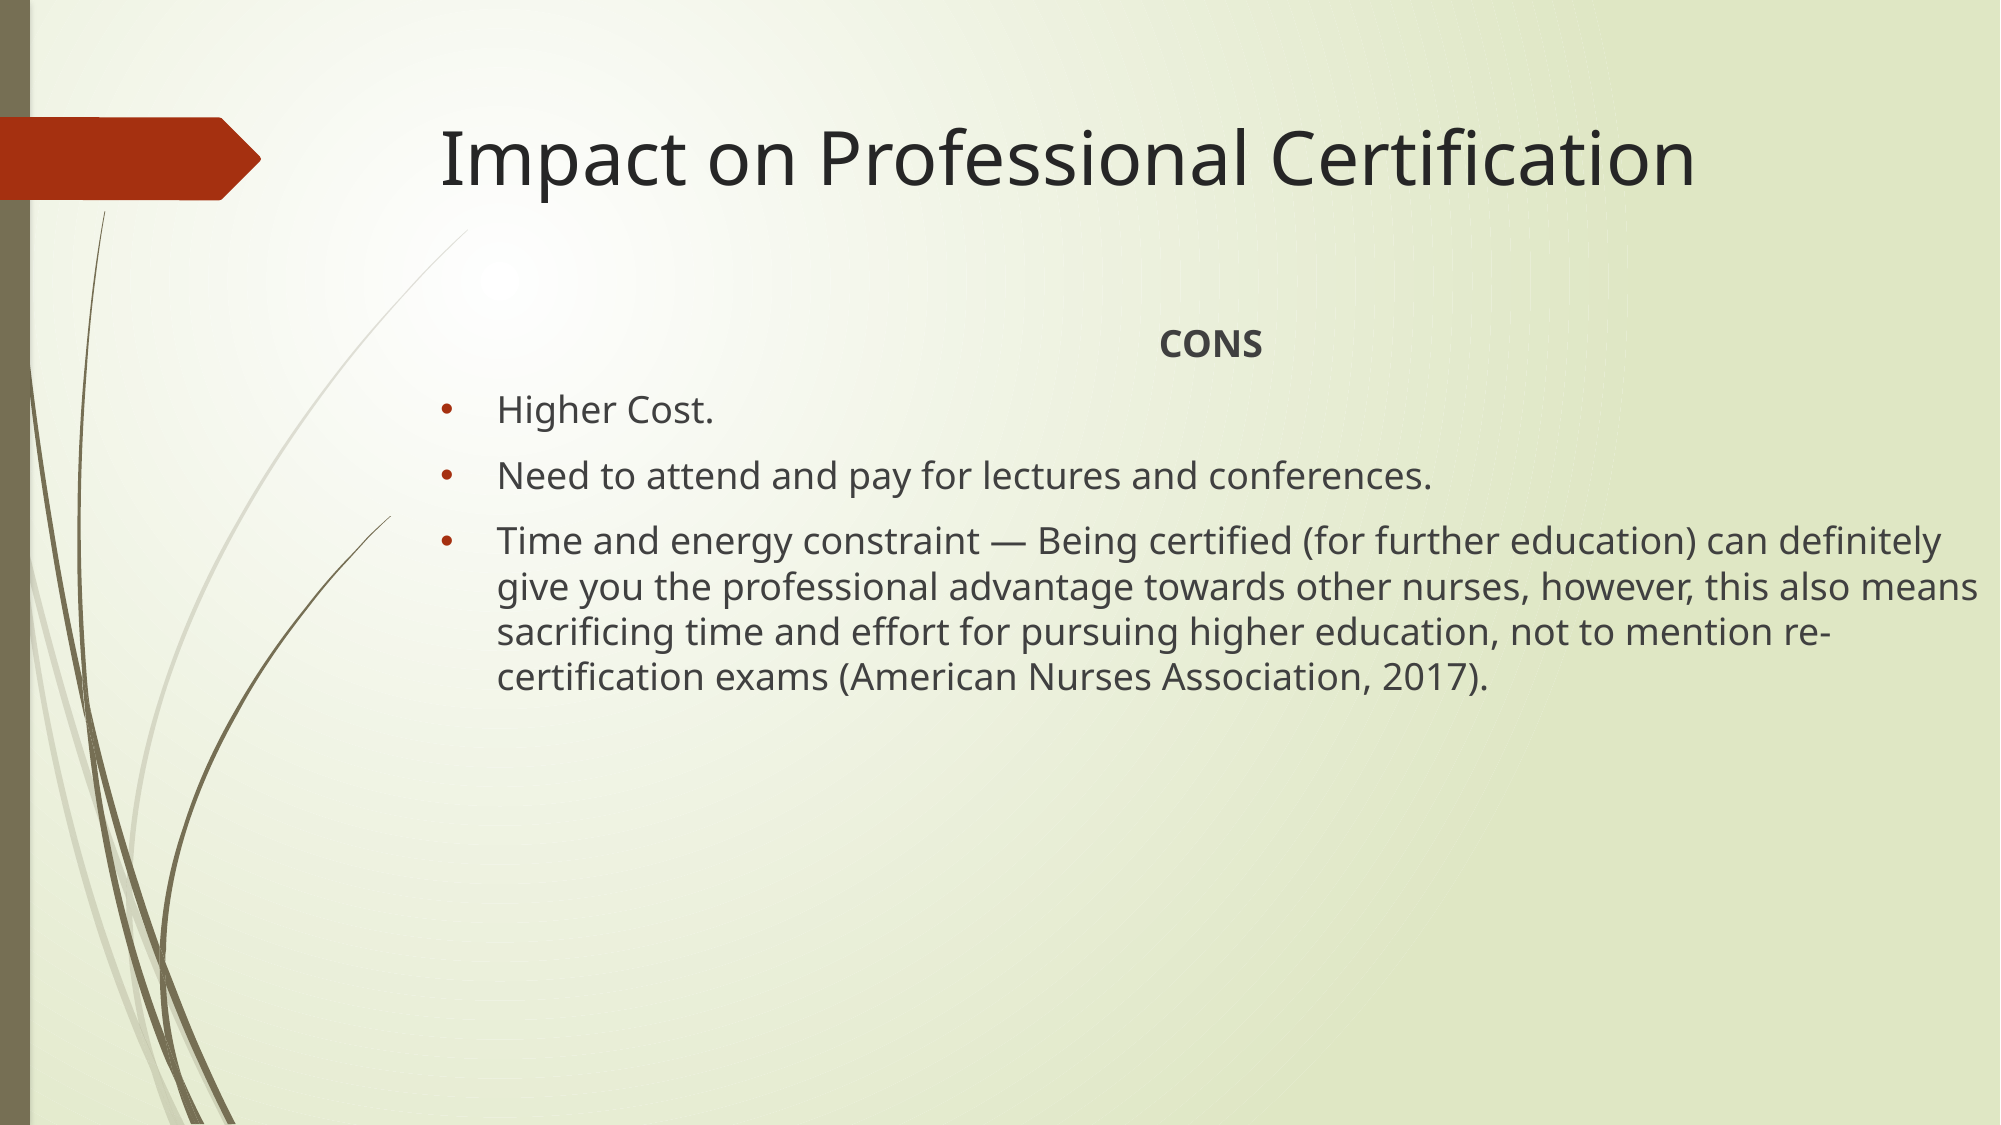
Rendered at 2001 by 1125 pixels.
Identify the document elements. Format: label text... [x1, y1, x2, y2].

title Impact on Professional Certification [425, 102, 1888, 312]
list CONS Higher Cost. Need to attend and pay for lectures and conferences. Time and energy constraint — Being certified (for further education) can definitely give you the professional advantage towards other nurses, however, this also means sacrificing time and effort for pursuing higher education, not to mention re-certification exams (American Nurses Association, 2017). [425, 312, 1997, 1031]
